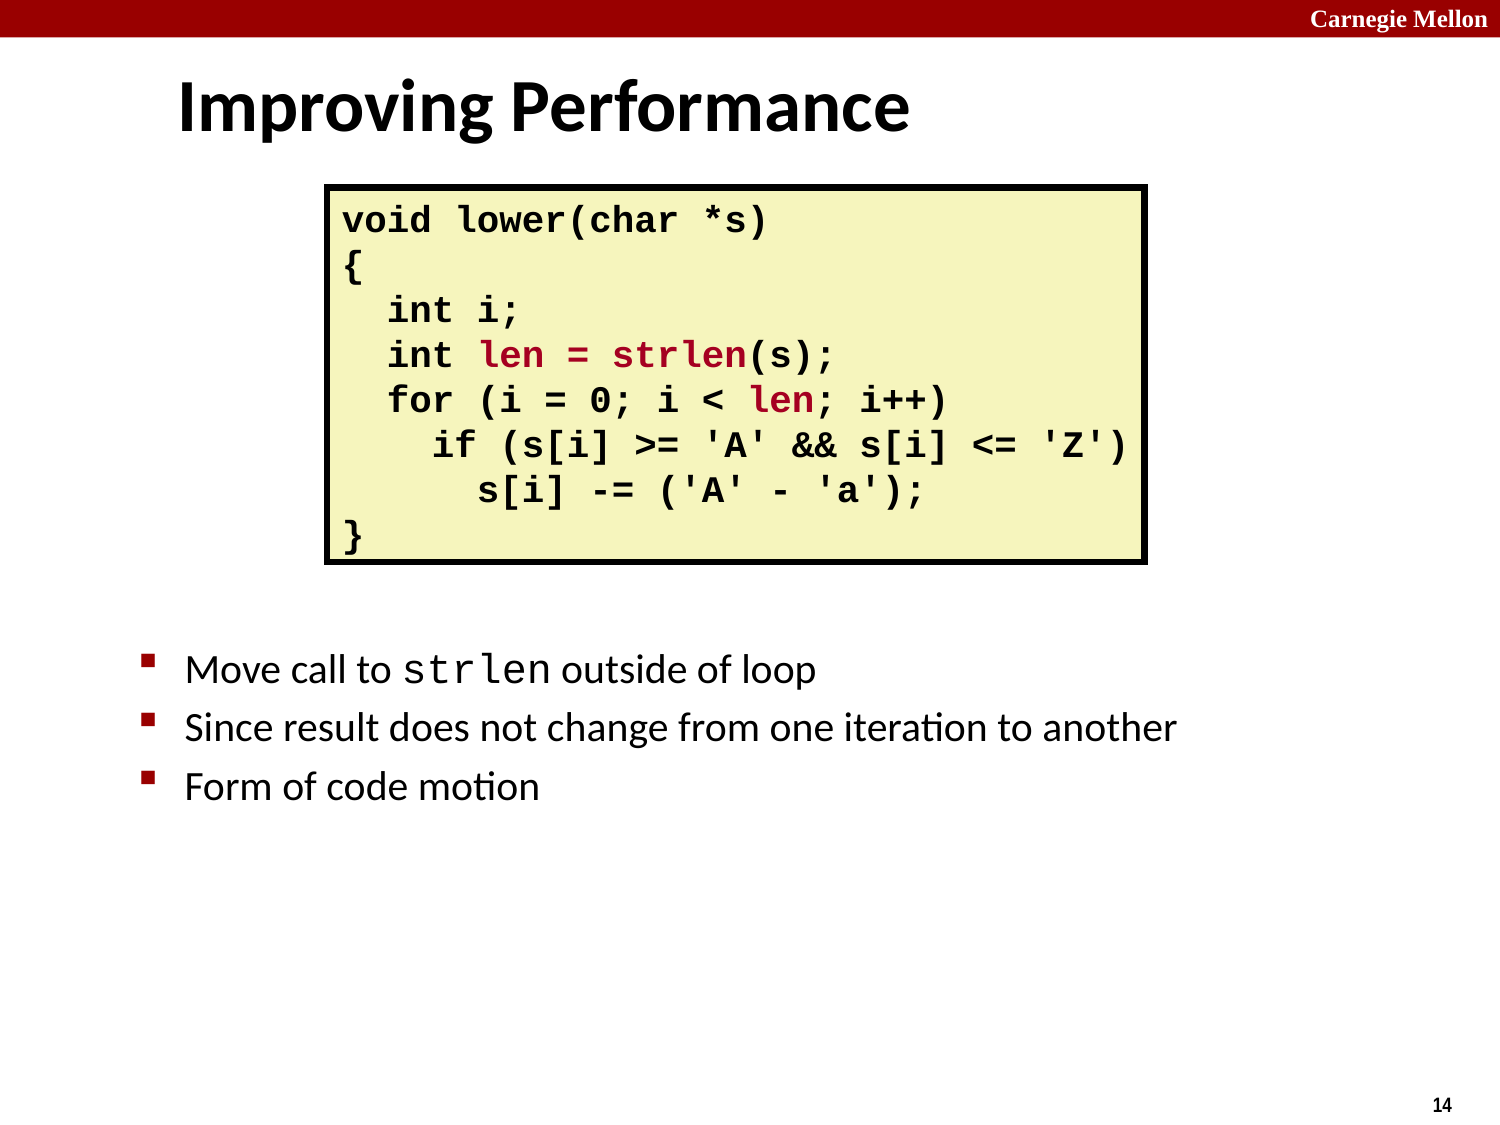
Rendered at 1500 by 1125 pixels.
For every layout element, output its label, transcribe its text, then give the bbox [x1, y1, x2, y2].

text_box void lower(char *s) { int i; int len = strlen(s); for (i = 0; i < len; i++) if (s[i] >= 'A' && s[i] <= 'Z') s[i] -= ('A' - 'a'); } [327, 187, 1145, 562]
list Move call to strlen outside of loop Since result does not change from one iteration to another Form of code motion [47, 634, 1411, 1058]
title Improving Performance [162, 54, 1185, 150]
